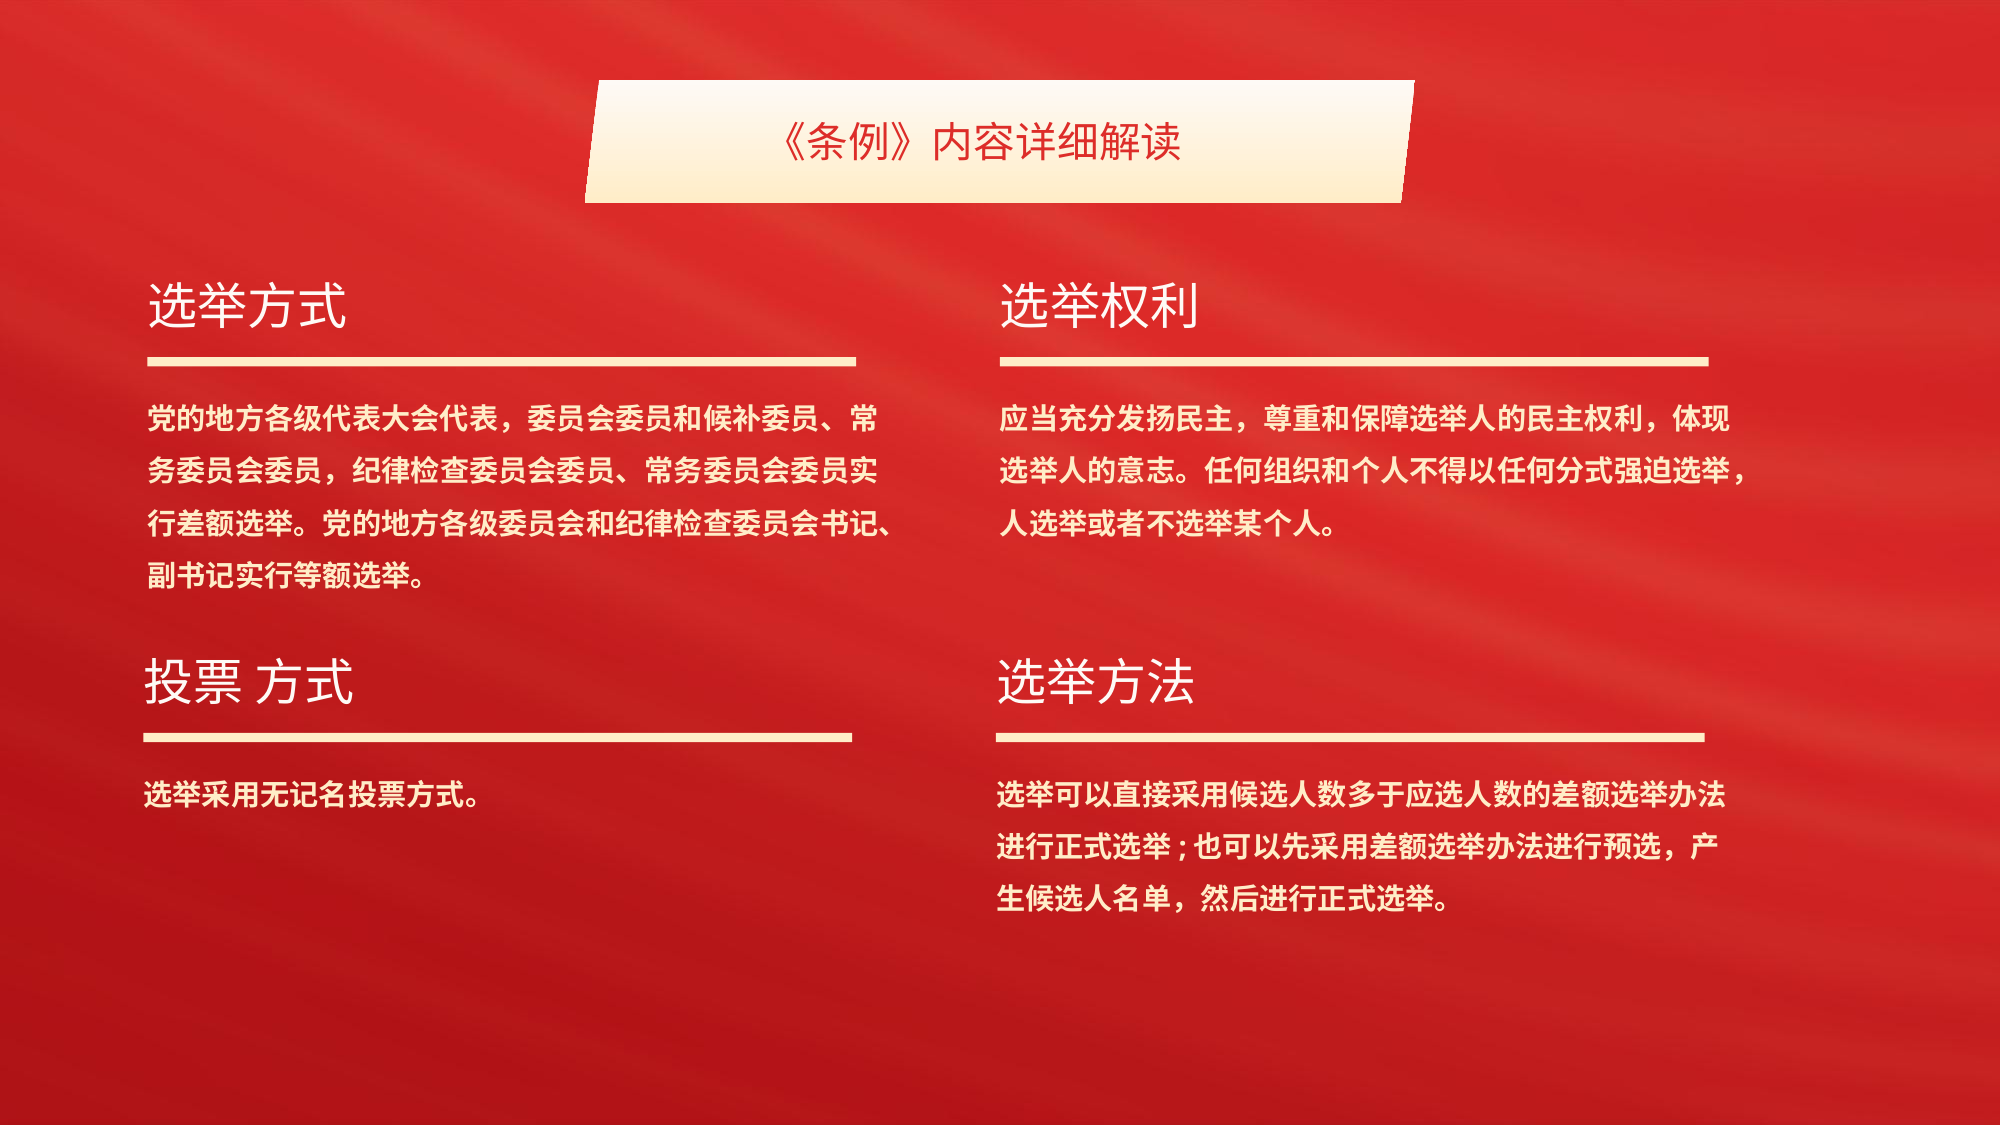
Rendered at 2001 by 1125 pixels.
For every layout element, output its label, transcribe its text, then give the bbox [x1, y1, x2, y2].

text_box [483, 79, 1464, 203]
text_box [146, 356, 857, 367]
text_box 选举权利 [999, 274, 2000, 335]
text_box 投票 方式 [143, 650, 853, 711]
text_box 党的地方各级代表大会代表，委员会委员和候补委员、常务委员会委员，纪律检查委员会委员、常务委员会委员实行差额选举。党的地方各级委员会和纪律检查委员会书记、副书记实行等额选举。 [147, 382, 895, 593]
text_box [995, 732, 1706, 743]
text_box [999, 356, 1710, 367]
text_box 选举方法 [995, 650, 2000, 711]
text_box 选举可以直接采用候选人数多于应选人数的差额选举办法进行正式选举;也可以先采用差额选举办法进行预选，产生候选人名单，然后进行正式选举。 [996, 758, 1743, 916]
text_box 选举采用无记名投票方式。 [143, 758, 891, 811]
picture [0, 0, 2000, 1125]
text_box 应当充分发扬民主，尊重和保障选举人的民主权利，体现选举人的意志。任何组织和个人不得以任何分式强迫选举，人选举或者不选举某个人。 [999, 382, 1747, 541]
text_box 选举方式 [147, 274, 999, 335]
text_box [142, 732, 853, 743]
